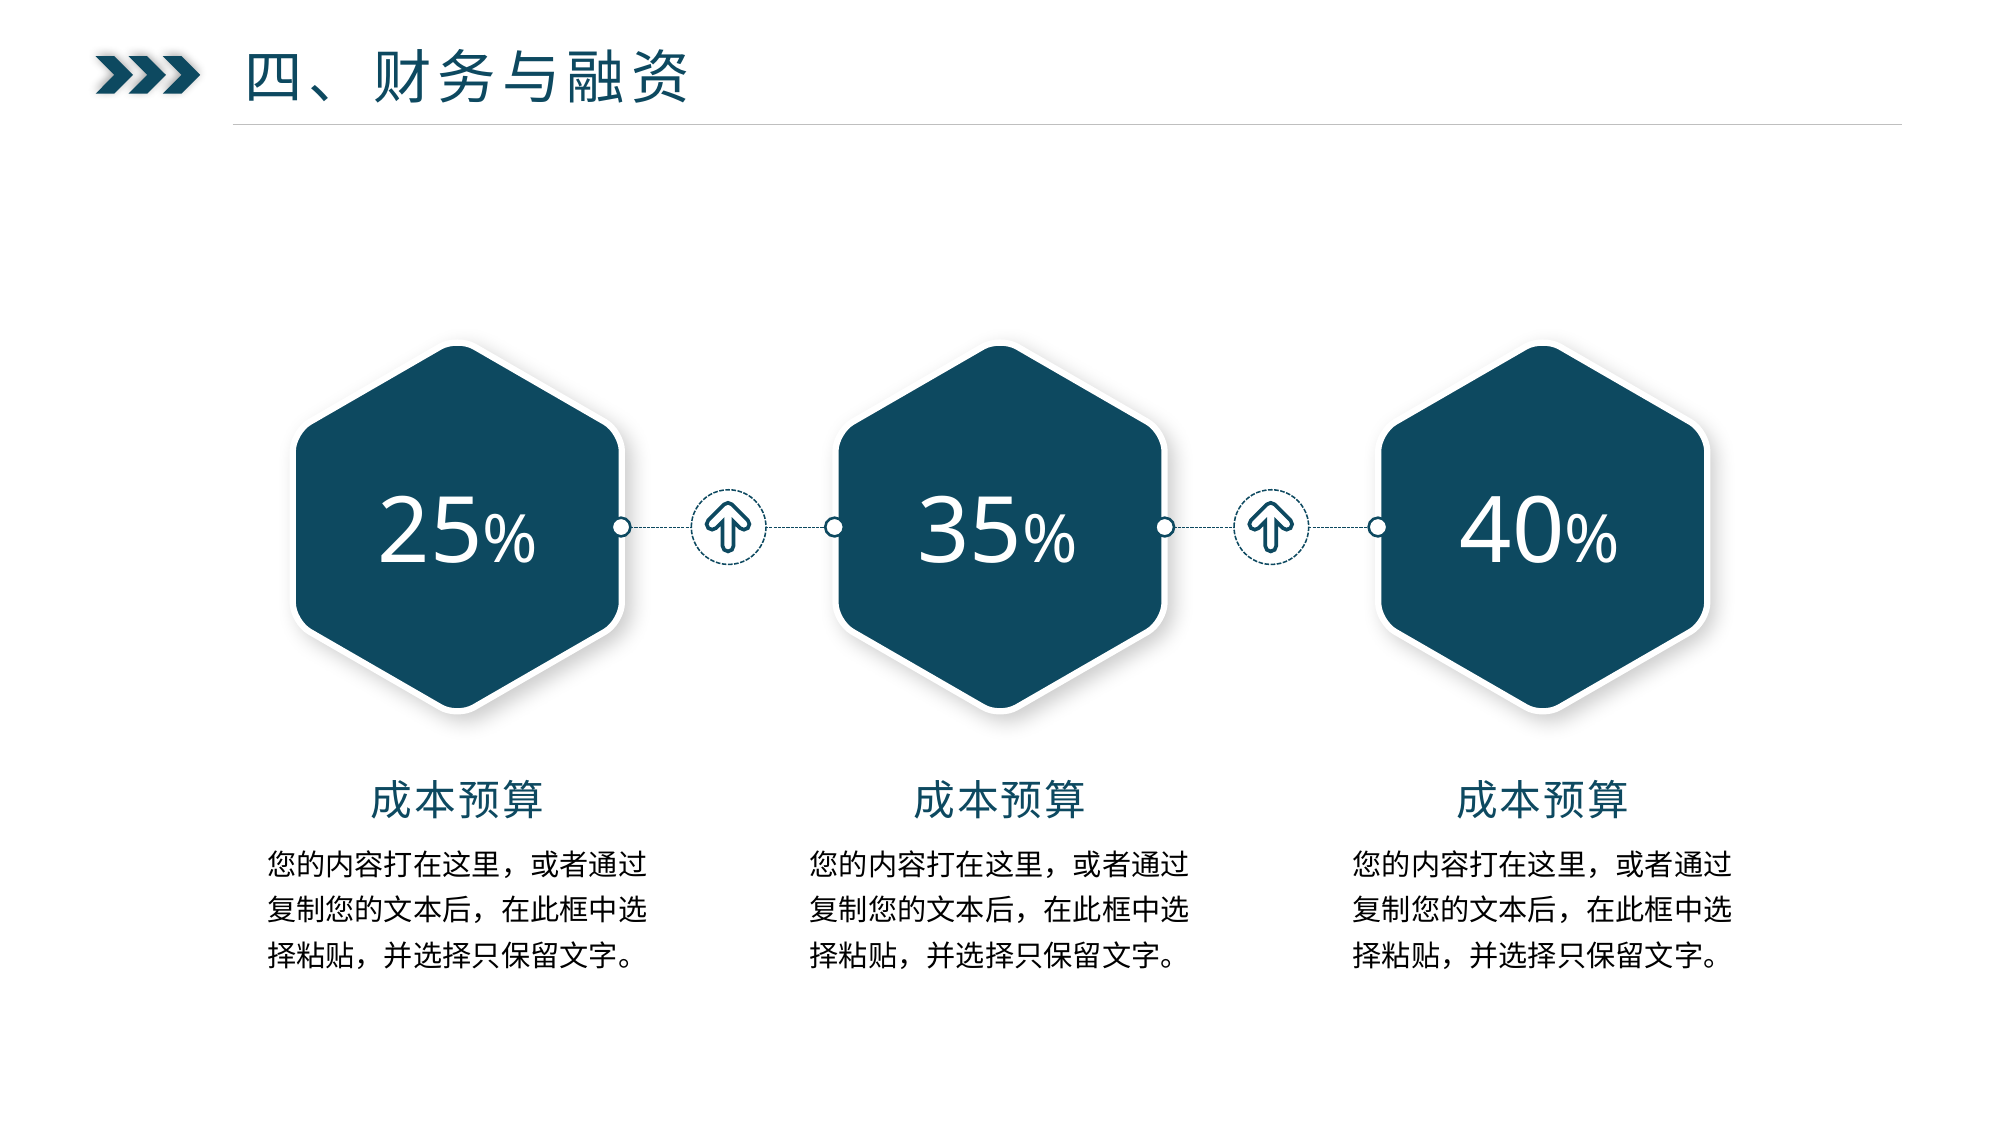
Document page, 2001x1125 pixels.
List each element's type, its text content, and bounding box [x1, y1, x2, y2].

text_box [95, 56, 201, 94]
text_box 四、财务与融资 [232, 34, 1104, 117]
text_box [611, 489, 844, 565]
text_box [1377, 341, 1709, 713]
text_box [788, 766, 1212, 977]
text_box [1331, 766, 1755, 977]
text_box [245, 766, 669, 977]
text_box 25% [336, 463, 580, 589]
text_box 35% [876, 463, 1119, 589]
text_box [1155, 489, 1388, 565]
text_box 40% [1418, 463, 1661, 589]
text_box [291, 341, 623, 713]
text_box [834, 341, 1166, 713]
